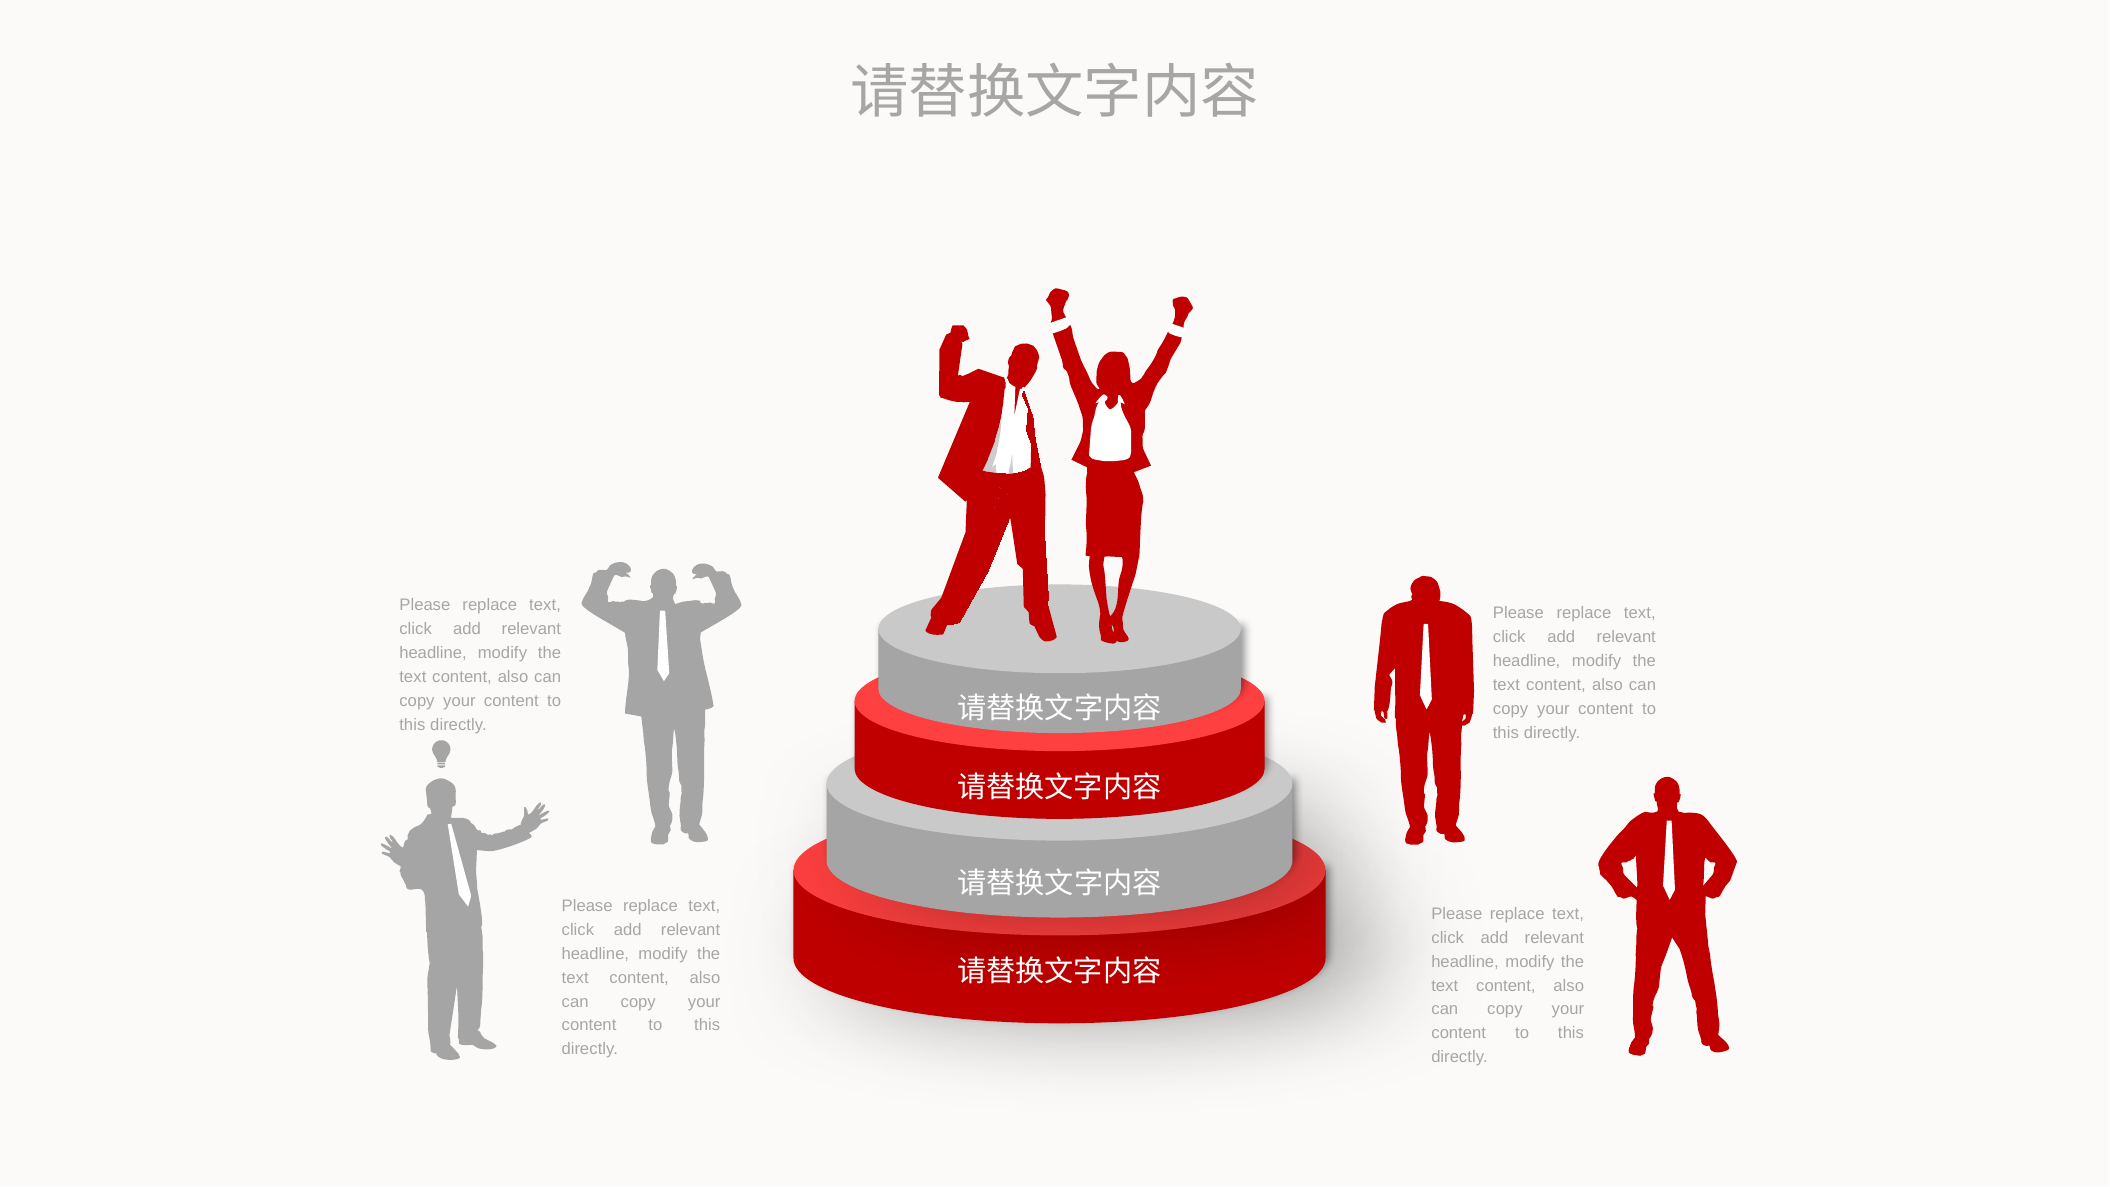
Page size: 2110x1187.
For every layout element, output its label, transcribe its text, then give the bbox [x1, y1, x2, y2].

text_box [854, 650, 1265, 819]
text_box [1598, 776, 1737, 1056]
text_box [581, 562, 742, 845]
text_box Please replace text, click add relevant headline, modify the text content, also can copy your content to this directly. [1431, 898, 1585, 1067]
text_box Please replace text, click add relevant headline, modify the text content, also can copy your content to this directly. [399, 590, 562, 734]
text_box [878, 584, 1241, 734]
text_box Please replace text, click add relevant headline, modify the text content, also can copy your content to this directly. [561, 890, 721, 1059]
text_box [826, 726, 1293, 918]
text_box 请替换文字内容 [820, 32, 1289, 124]
text_box Please replace text, click add relevant headline, modify the text content, also can copy your content to this directly. [1492, 598, 1657, 742]
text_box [1373, 575, 1475, 845]
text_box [793, 805, 1326, 1024]
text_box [926, 288, 1193, 644]
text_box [380, 740, 550, 1060]
